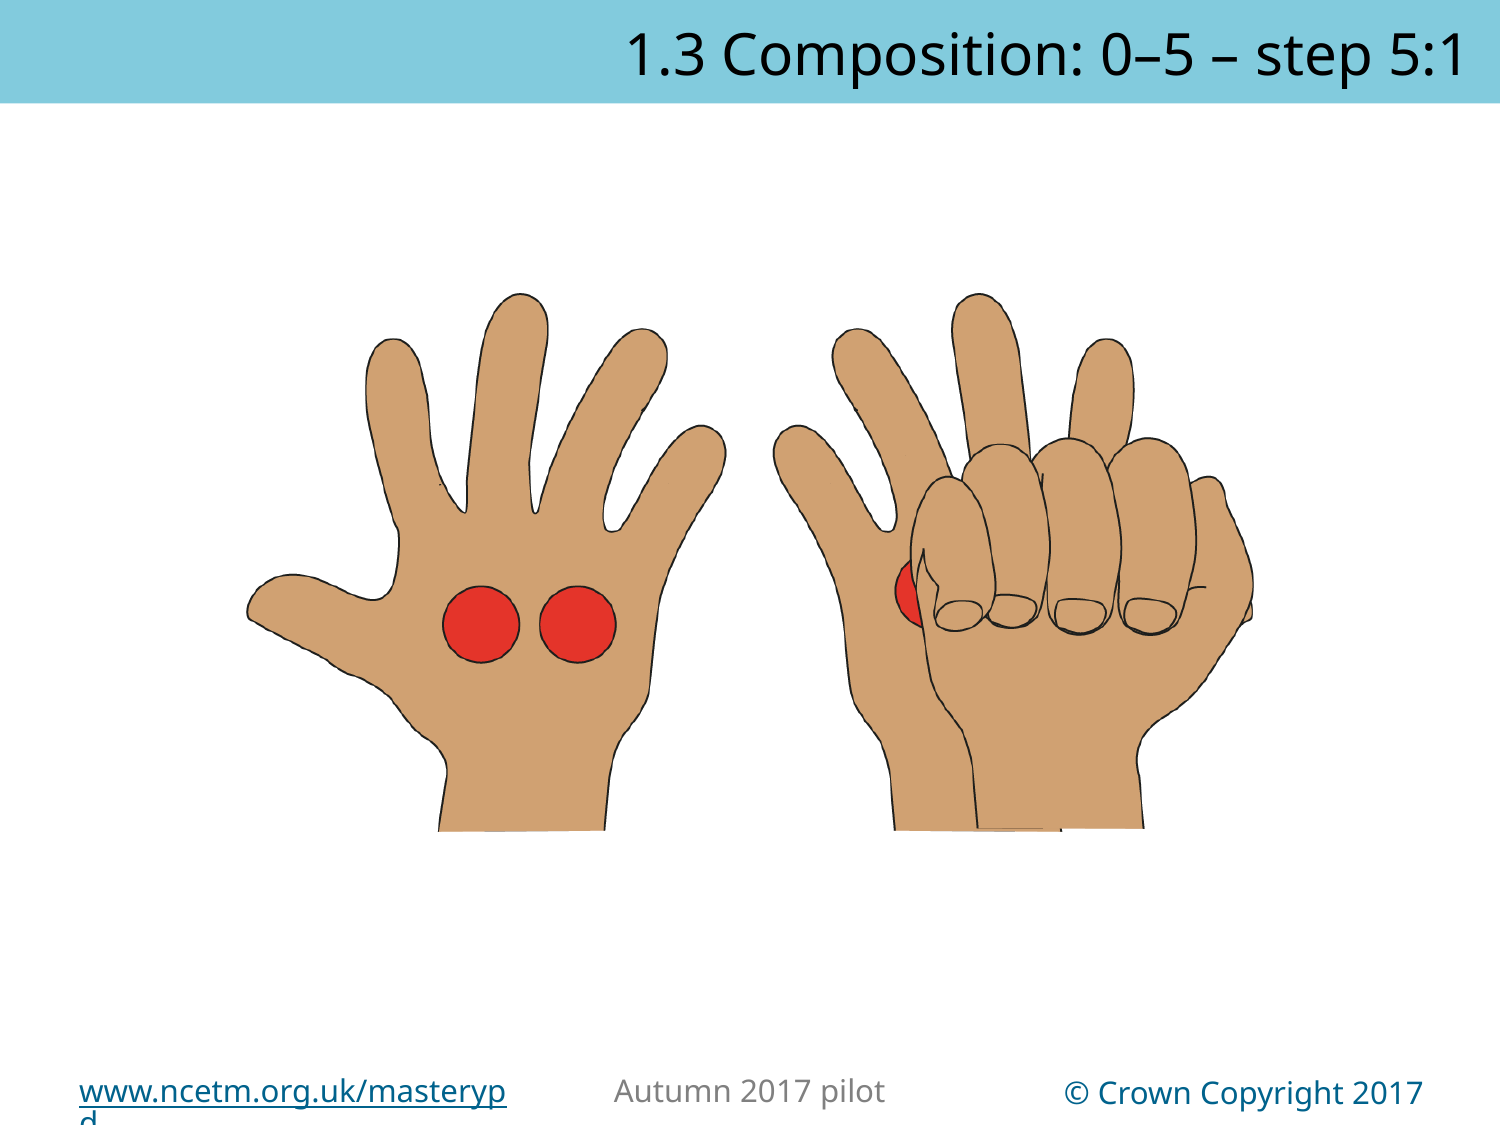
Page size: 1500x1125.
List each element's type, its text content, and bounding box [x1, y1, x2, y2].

list 1.3 Composition: 0–5 – step 5:1 [0, 0, 1500, 104]
picture [246, 293, 751, 832]
picture [761, 293, 1282, 832]
